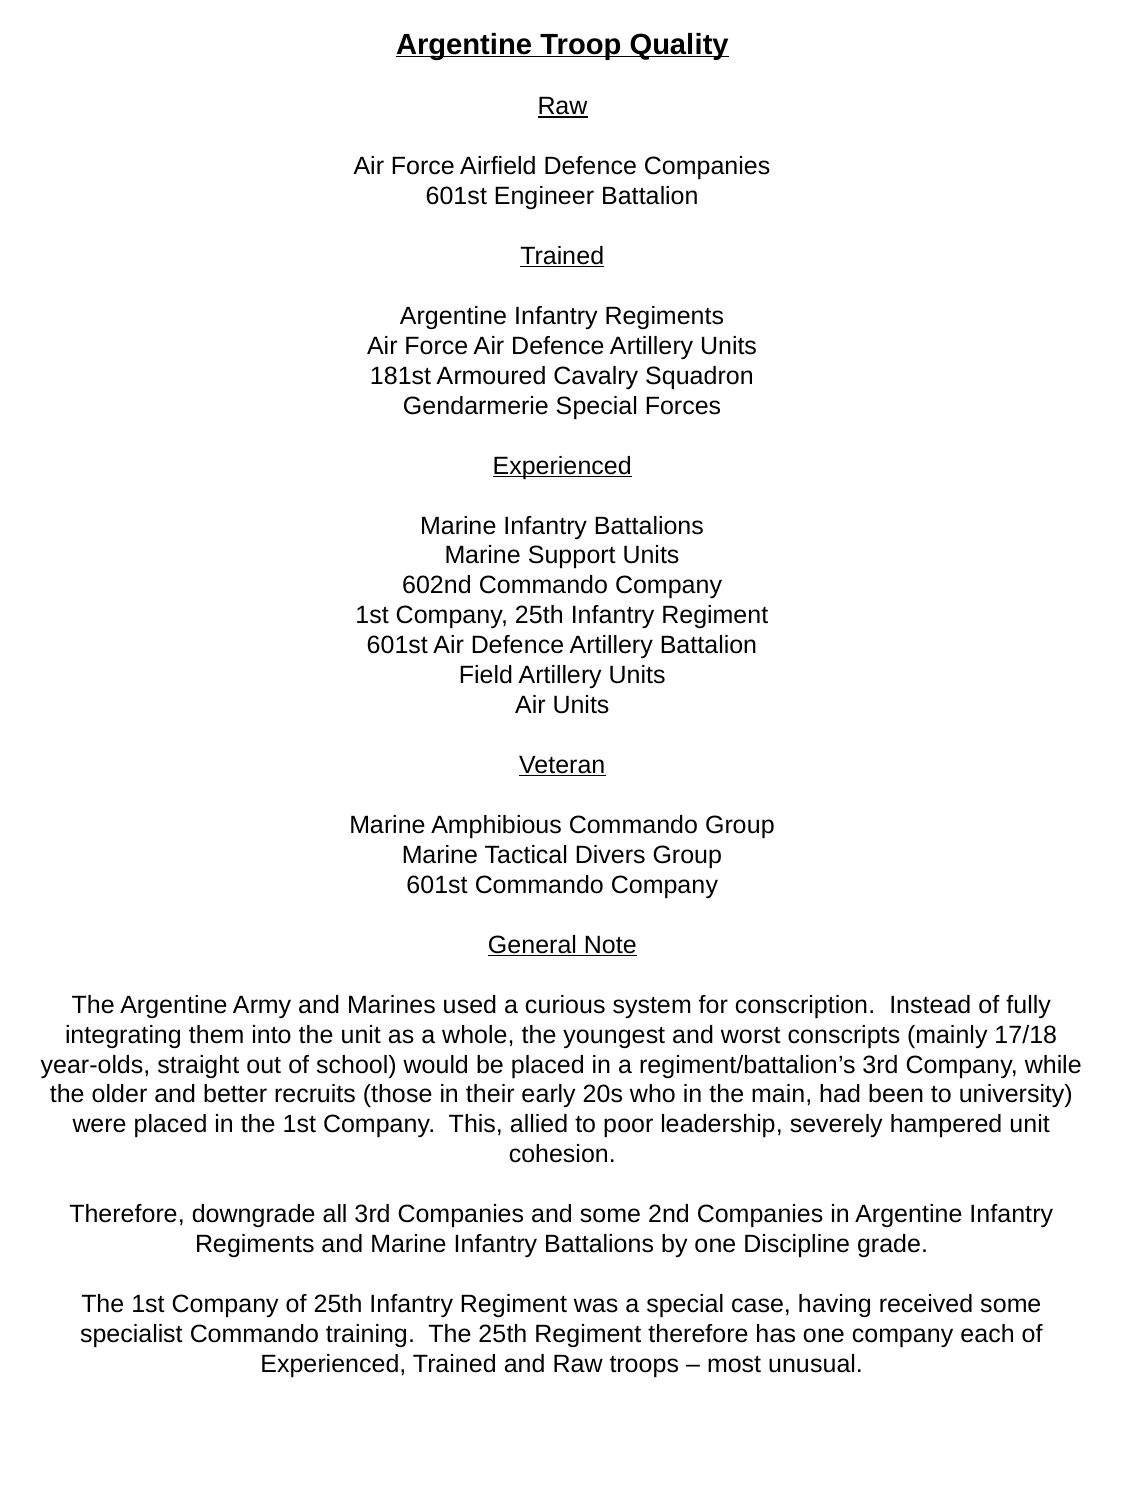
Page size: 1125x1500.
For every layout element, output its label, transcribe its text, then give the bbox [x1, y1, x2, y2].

text_box Argentine Troop Quality Raw Air Force Airfield Defence Companies 601st Engineer Battalion Trained Argentine Infantry Regiments Air Force Air Defence Artillery Units 181st Armoured Cavalry Squadron Gendarmerie Special Forces Experienced Marine Infantry Battalions Marine Support Units 602nd Commando Company 1st Company, 25th Infantry Regiment 601st Air Defence Artillery Battalion Field Artillery Units Air Units Veteran Marine Amphibious Commando Group Marine Tactical Divers Group 601st Commando Company General Note The Argentine Army and Marines used a curious system for conscription. Instead of fully integrating them into the unit as a whole, the youngest and worst conscripts (mainly 17/18 year-olds, straight out of school) would be placed in a regiment/battalion’s 3rd Company, while the older and better recruits (those in their early 20s who in the main, had been to university) were placed in the 1st Company. This, allied to poor leadership, severely hampered unit cohesion. Therefore, downgrade all 3rd Companies and some 2nd Companies in Argentine Infantry Regiments and Marine Infantry Battalions by one Discipline grade. The 1st Company of 25th Infantry Regiment was a special case, having received some specialist Commando training. The 25th Regiment therefore has one company each of Experienced, Trained and Raw troops – most unusual. [18, 17, 1106, 1385]
